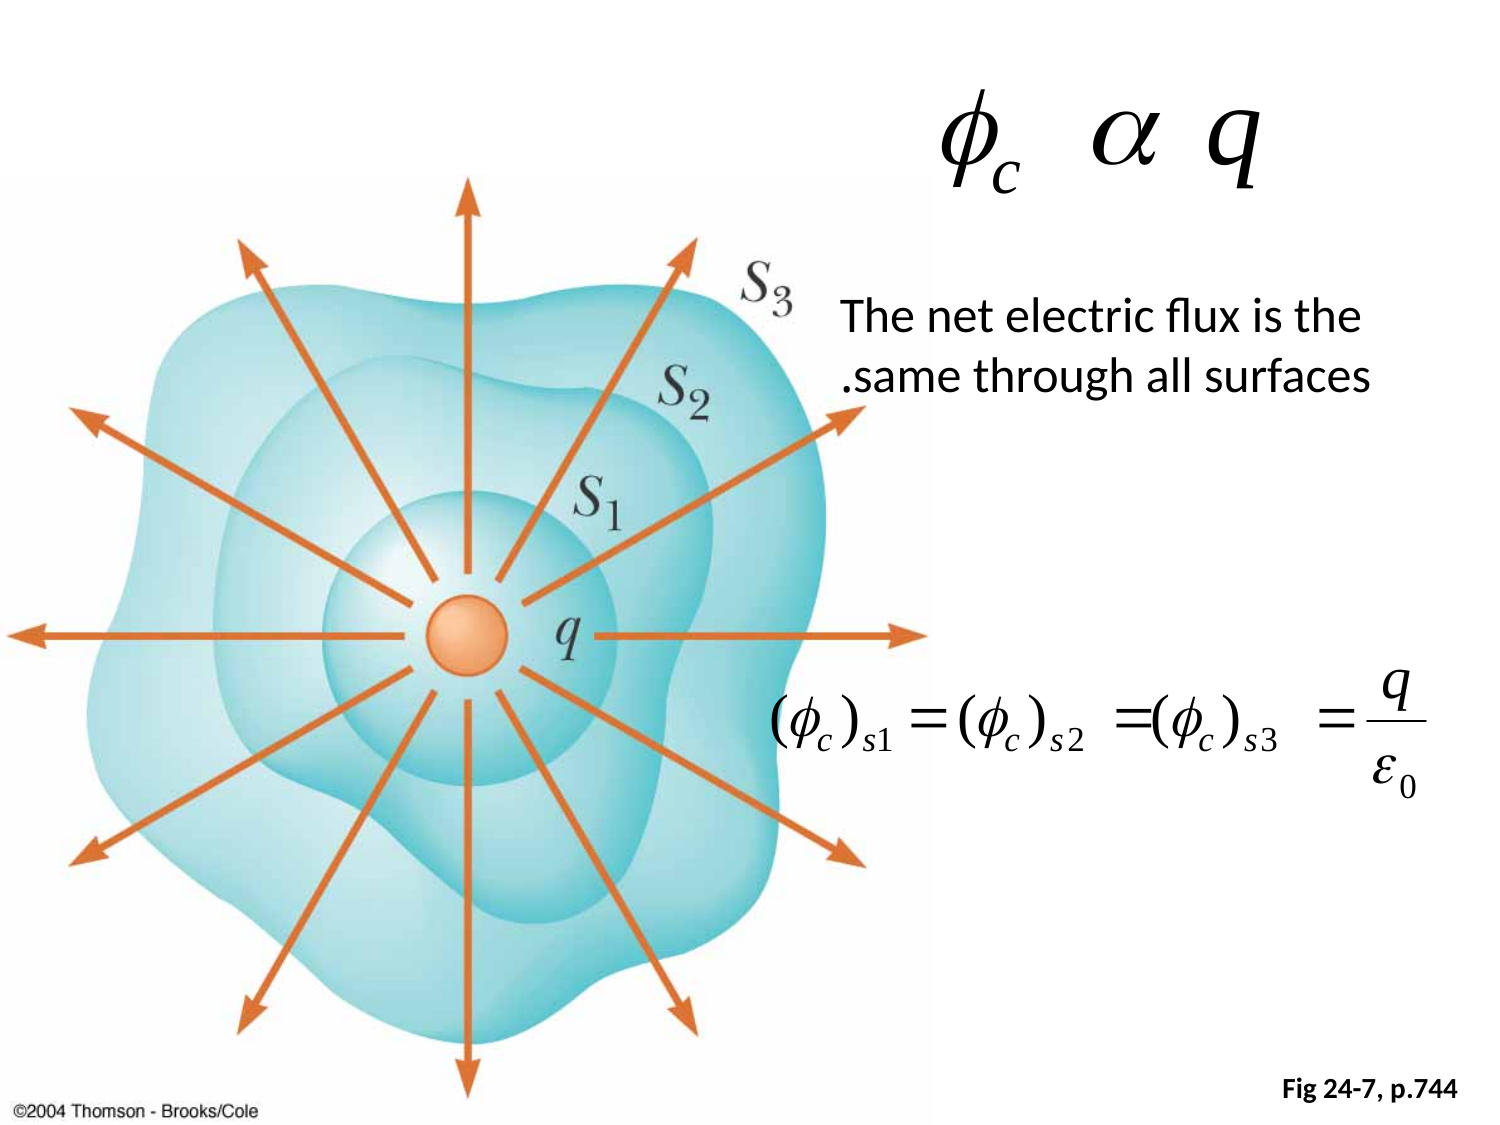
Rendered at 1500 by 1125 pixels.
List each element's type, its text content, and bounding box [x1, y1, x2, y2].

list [924, 49, 1288, 222]
text_box Fig 24-7, p.744 [1267, 1062, 1474, 1113]
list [749, 640, 1437, 812]
text_box [0, 174, 933, 1125]
text_box The net electric flux is the same through all surfaces. [824, 274, 1478, 410]
